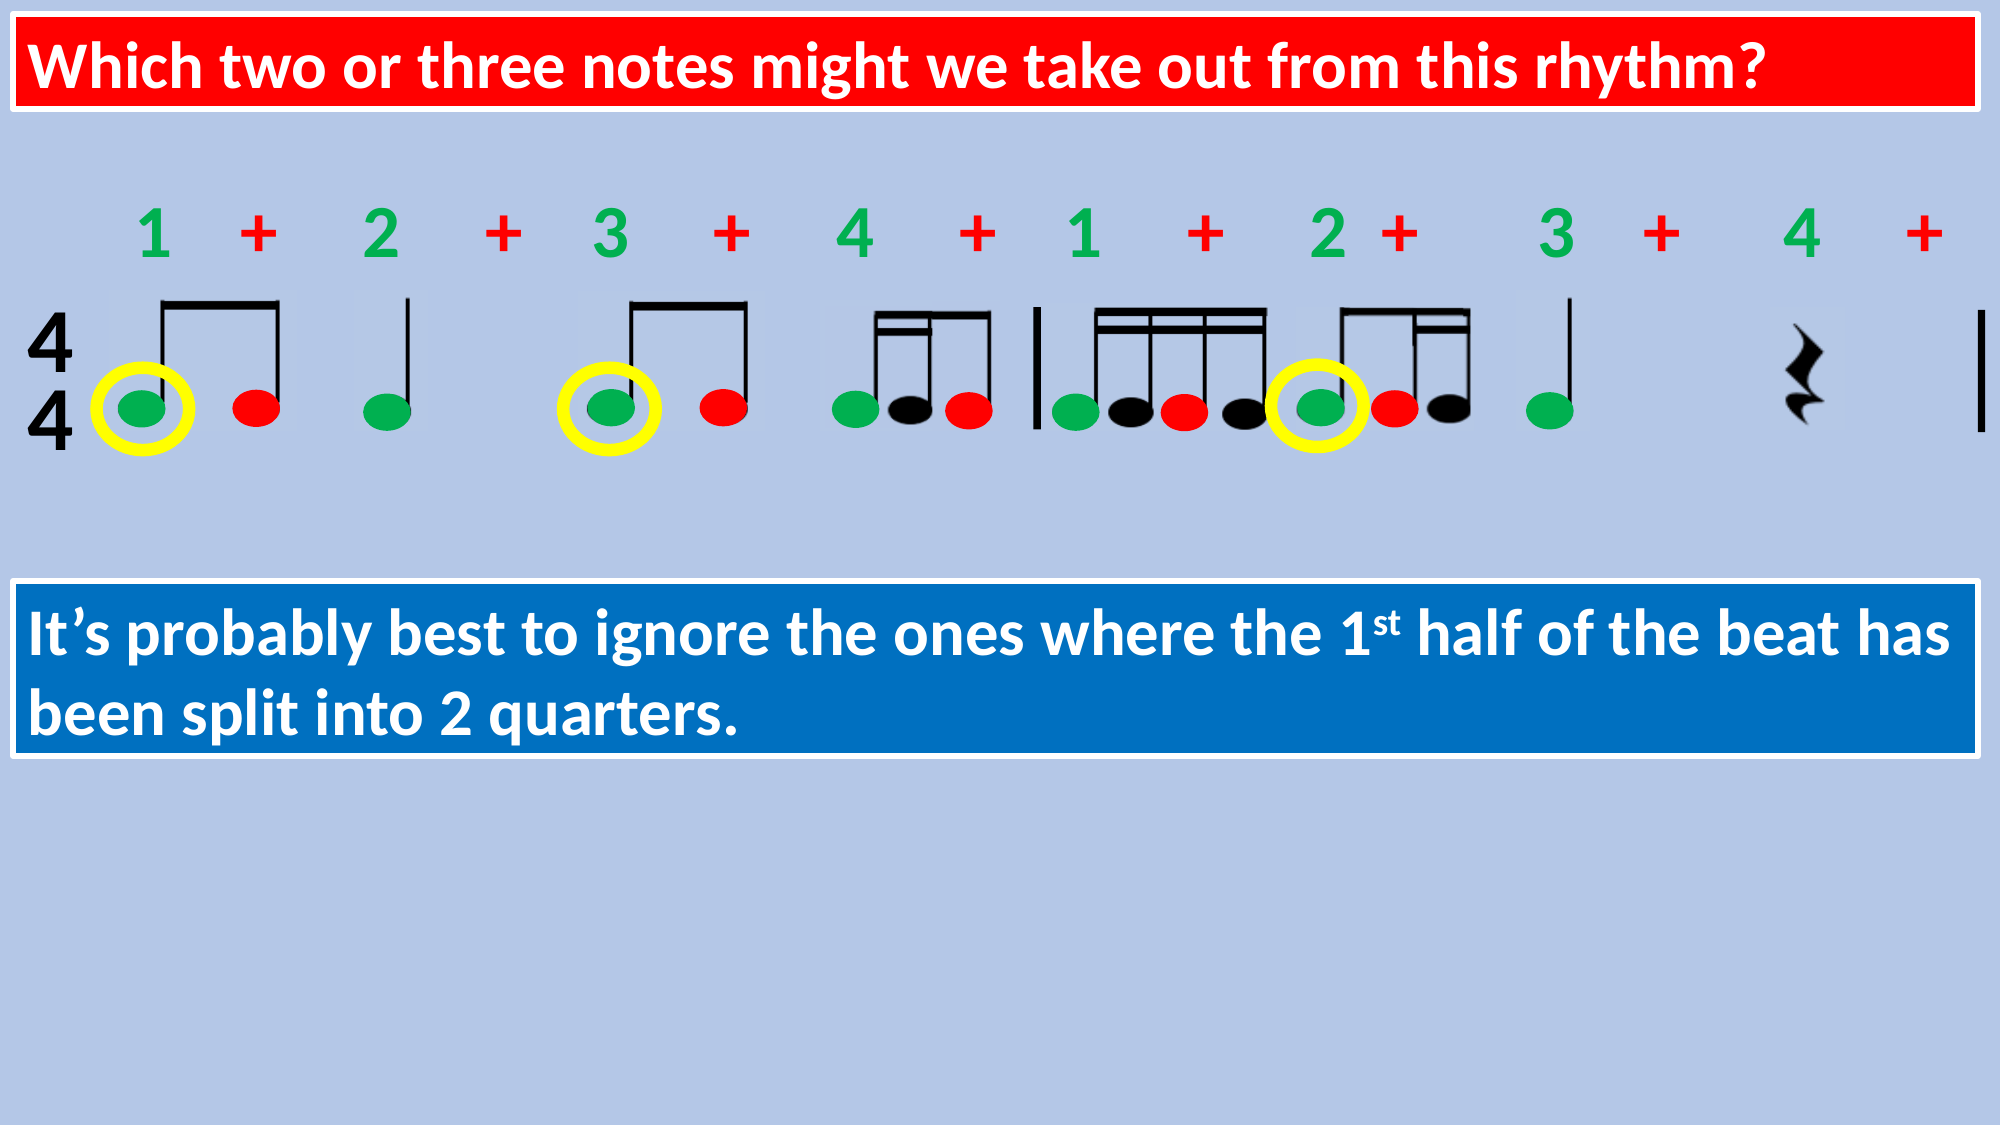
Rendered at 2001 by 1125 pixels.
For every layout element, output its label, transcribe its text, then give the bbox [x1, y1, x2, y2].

text_box [95, 379, 184, 452]
picture [1516, 290, 1590, 431]
text_box [1032, 306, 1042, 430]
text_box Which two or three notes might we take out from this rhythm? [13, 14, 1978, 109]
picture [109, 290, 297, 431]
picture [354, 290, 428, 431]
picture [1045, 302, 1269, 431]
text_box 4 [13, 351, 96, 476]
picture [820, 300, 1000, 431]
picture [1295, 307, 1475, 431]
text_box 1 + 2 + 3 + 4 + 1 + 2 + 3 + 4 + [119, 175, 1983, 280]
picture [1770, 307, 1846, 430]
text_box It’s probably best to ignore the ones where the 1st half of the beat has been split into 2 quarters. [13, 581, 1978, 756]
picture [578, 291, 765, 431]
text_box [1269, 368, 1356, 449]
text_box [562, 377, 650, 452]
text_box [1977, 309, 1986, 433]
text_box 4 [12, 273, 95, 399]
